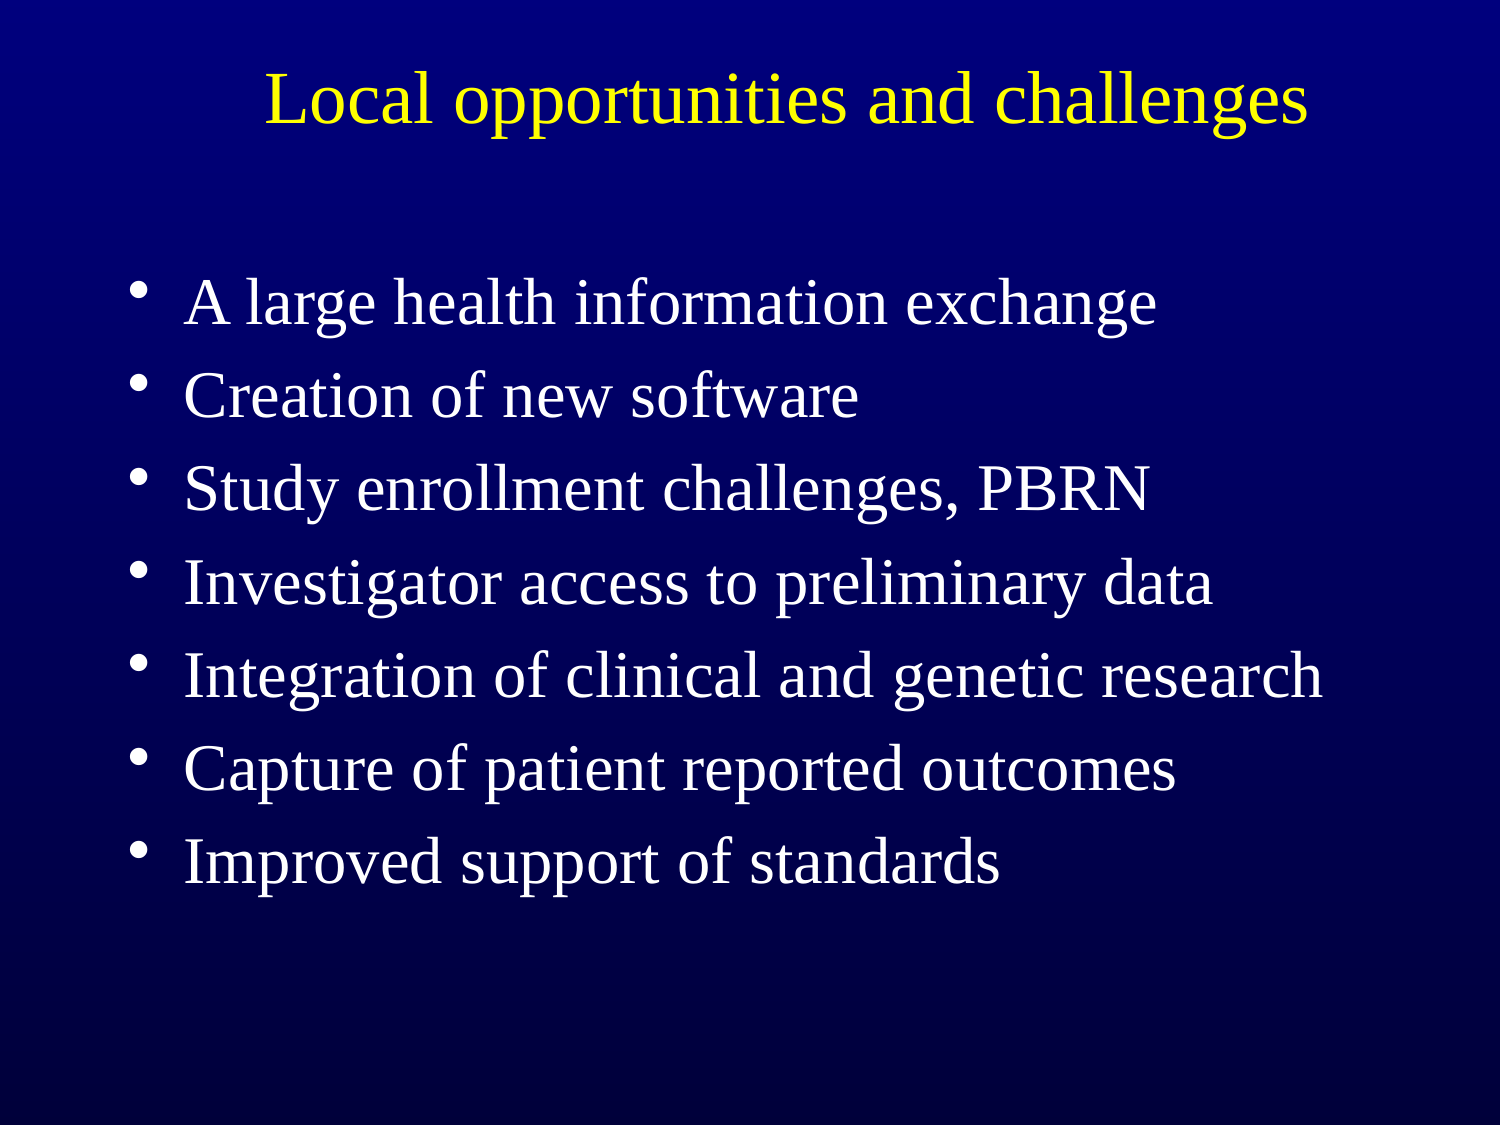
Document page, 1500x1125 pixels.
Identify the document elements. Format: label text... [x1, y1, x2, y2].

title Local opportunities and challenges [149, 0, 1426, 188]
list A large health information exchange Creation of new software Study enrollment challenges, PBRN Investigator access to preliminary data Integration of clinical and genetic research Capture of patient reported outcomes Improved support of standards [112, 249, 1388, 926]
